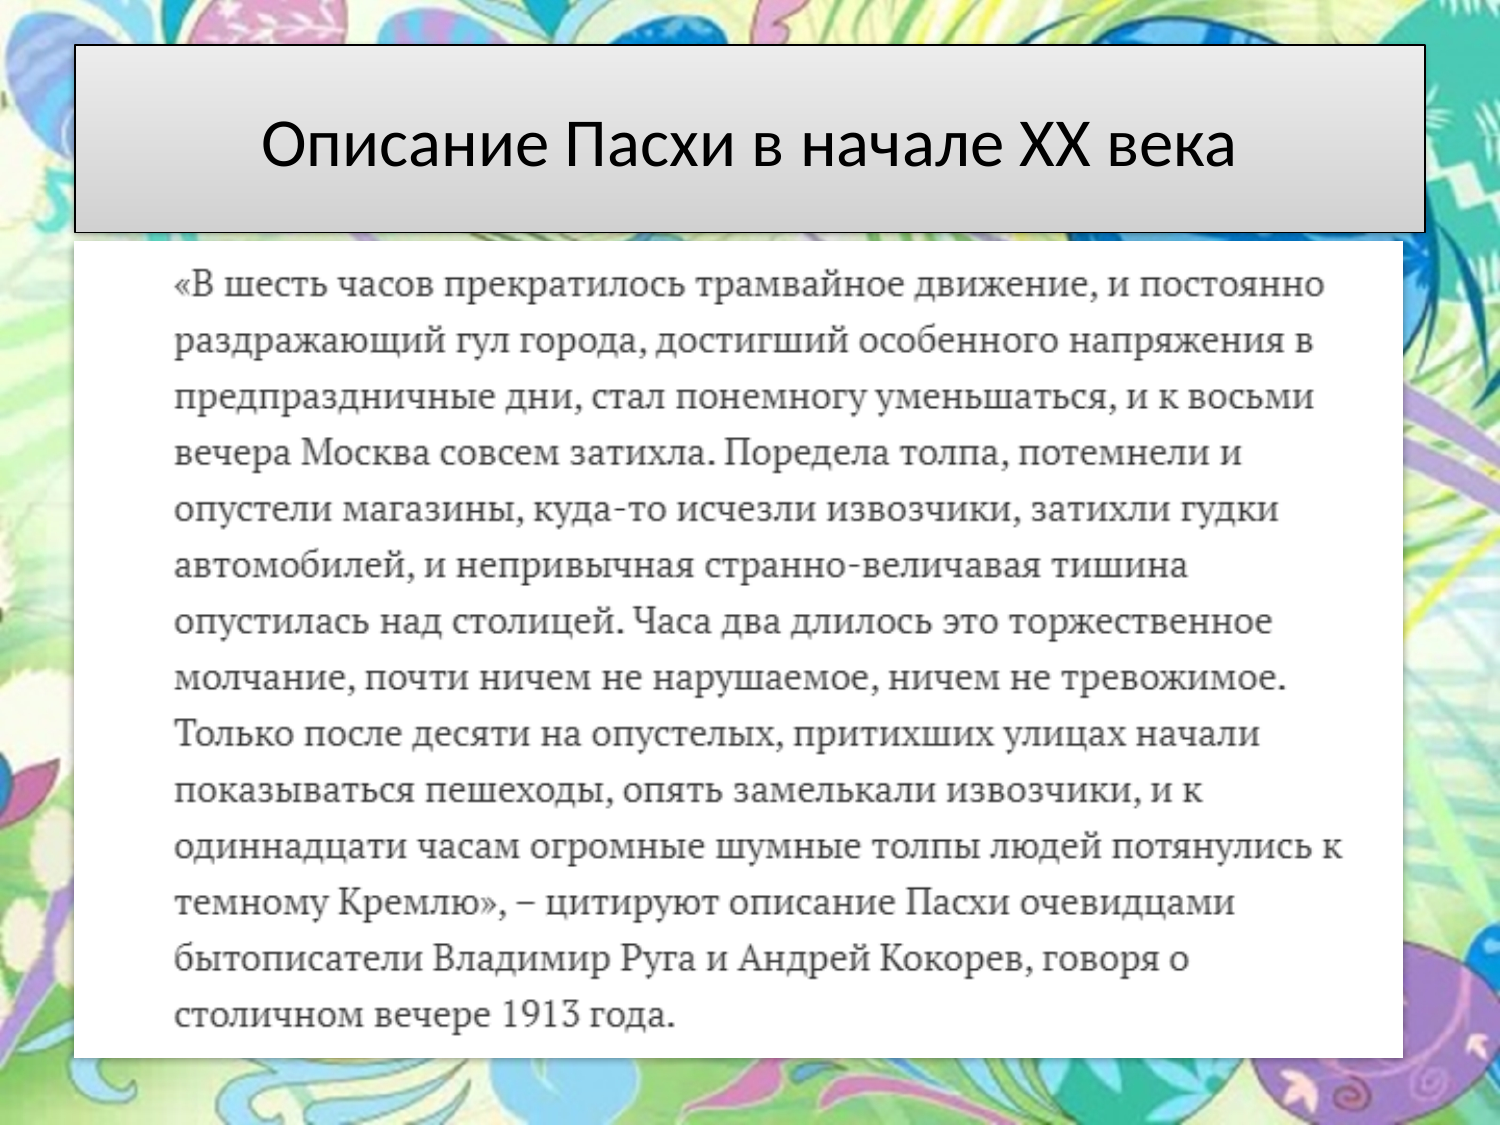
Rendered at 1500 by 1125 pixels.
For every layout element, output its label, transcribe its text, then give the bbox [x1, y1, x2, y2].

title Описание Пасхи в начале ХХ века [74, 44, 1426, 233]
picture [0, 0, 1500, 1125]
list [88, 255, 1389, 1044]
